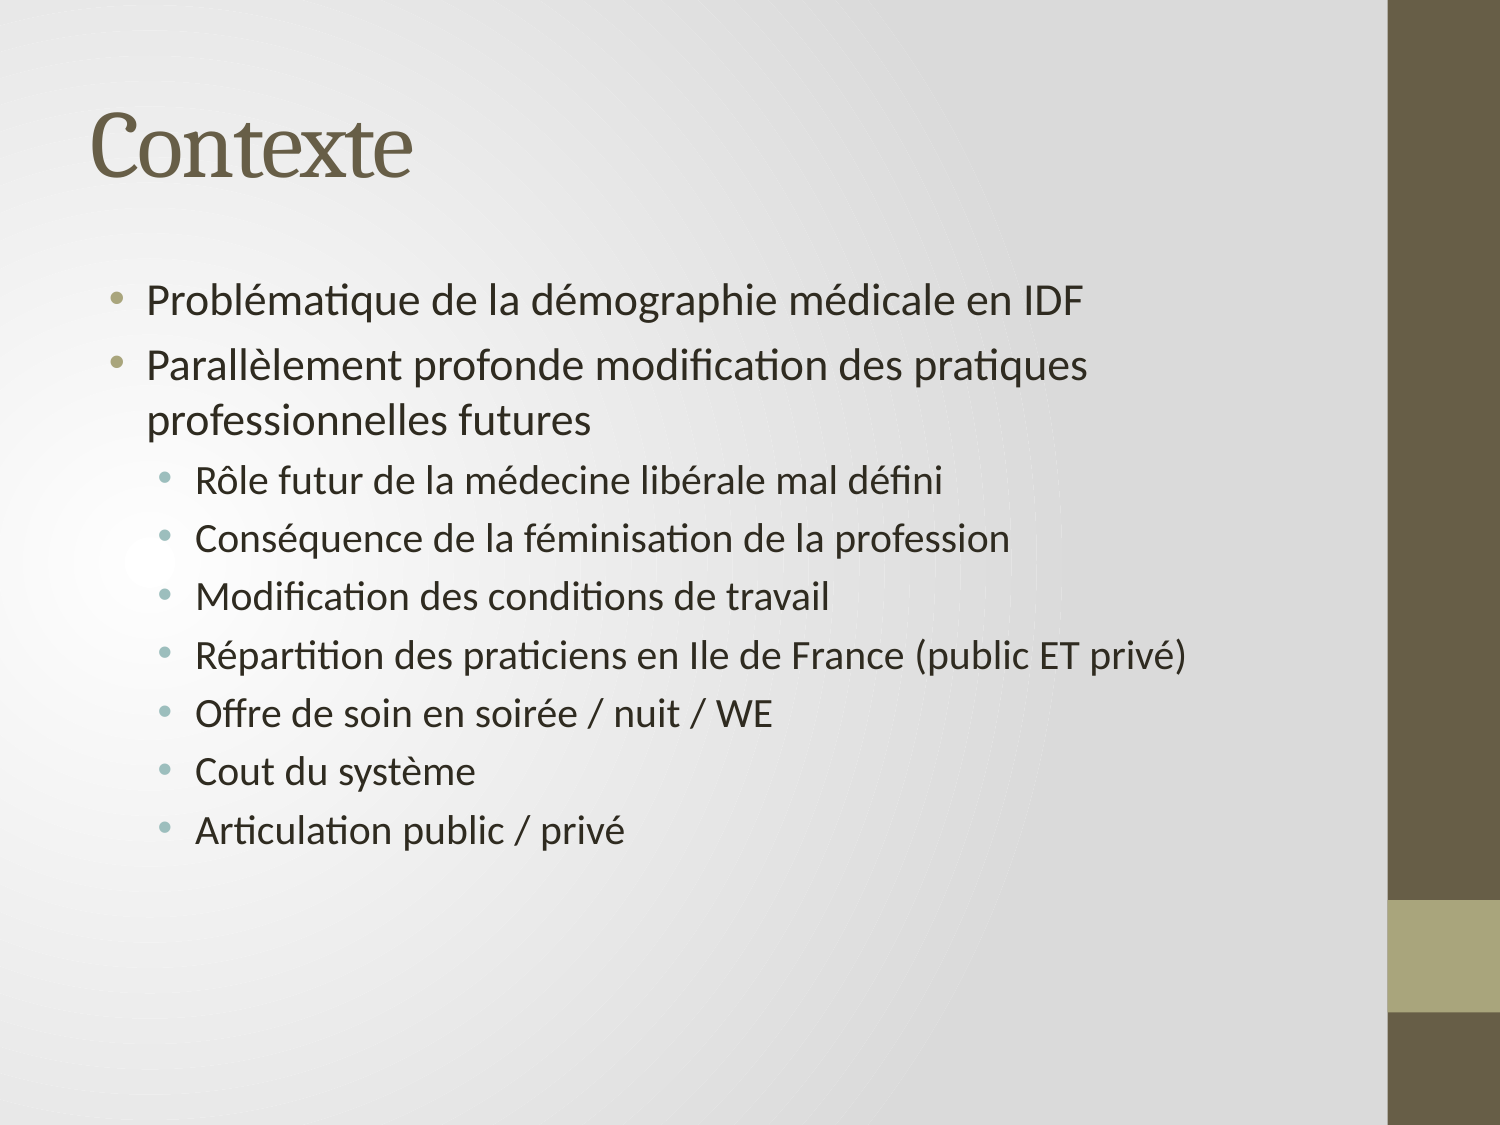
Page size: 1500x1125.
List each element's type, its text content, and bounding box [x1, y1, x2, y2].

list Problématique de la démographie médicale en IDF Parallèlement profonde modification des pratiques professionnelles futures Rôle futur de la médecine libérale mal défini Conséquence de la féminisation de la profession Modification des conditions de travail Répartition des praticiens en Ile de France (public ET privé) Offre de soin en soirée / nuit / WE Cout du système Articulation public / privé [75, 262, 1325, 1050]
title Contexte [75, 45, 1325, 233]
